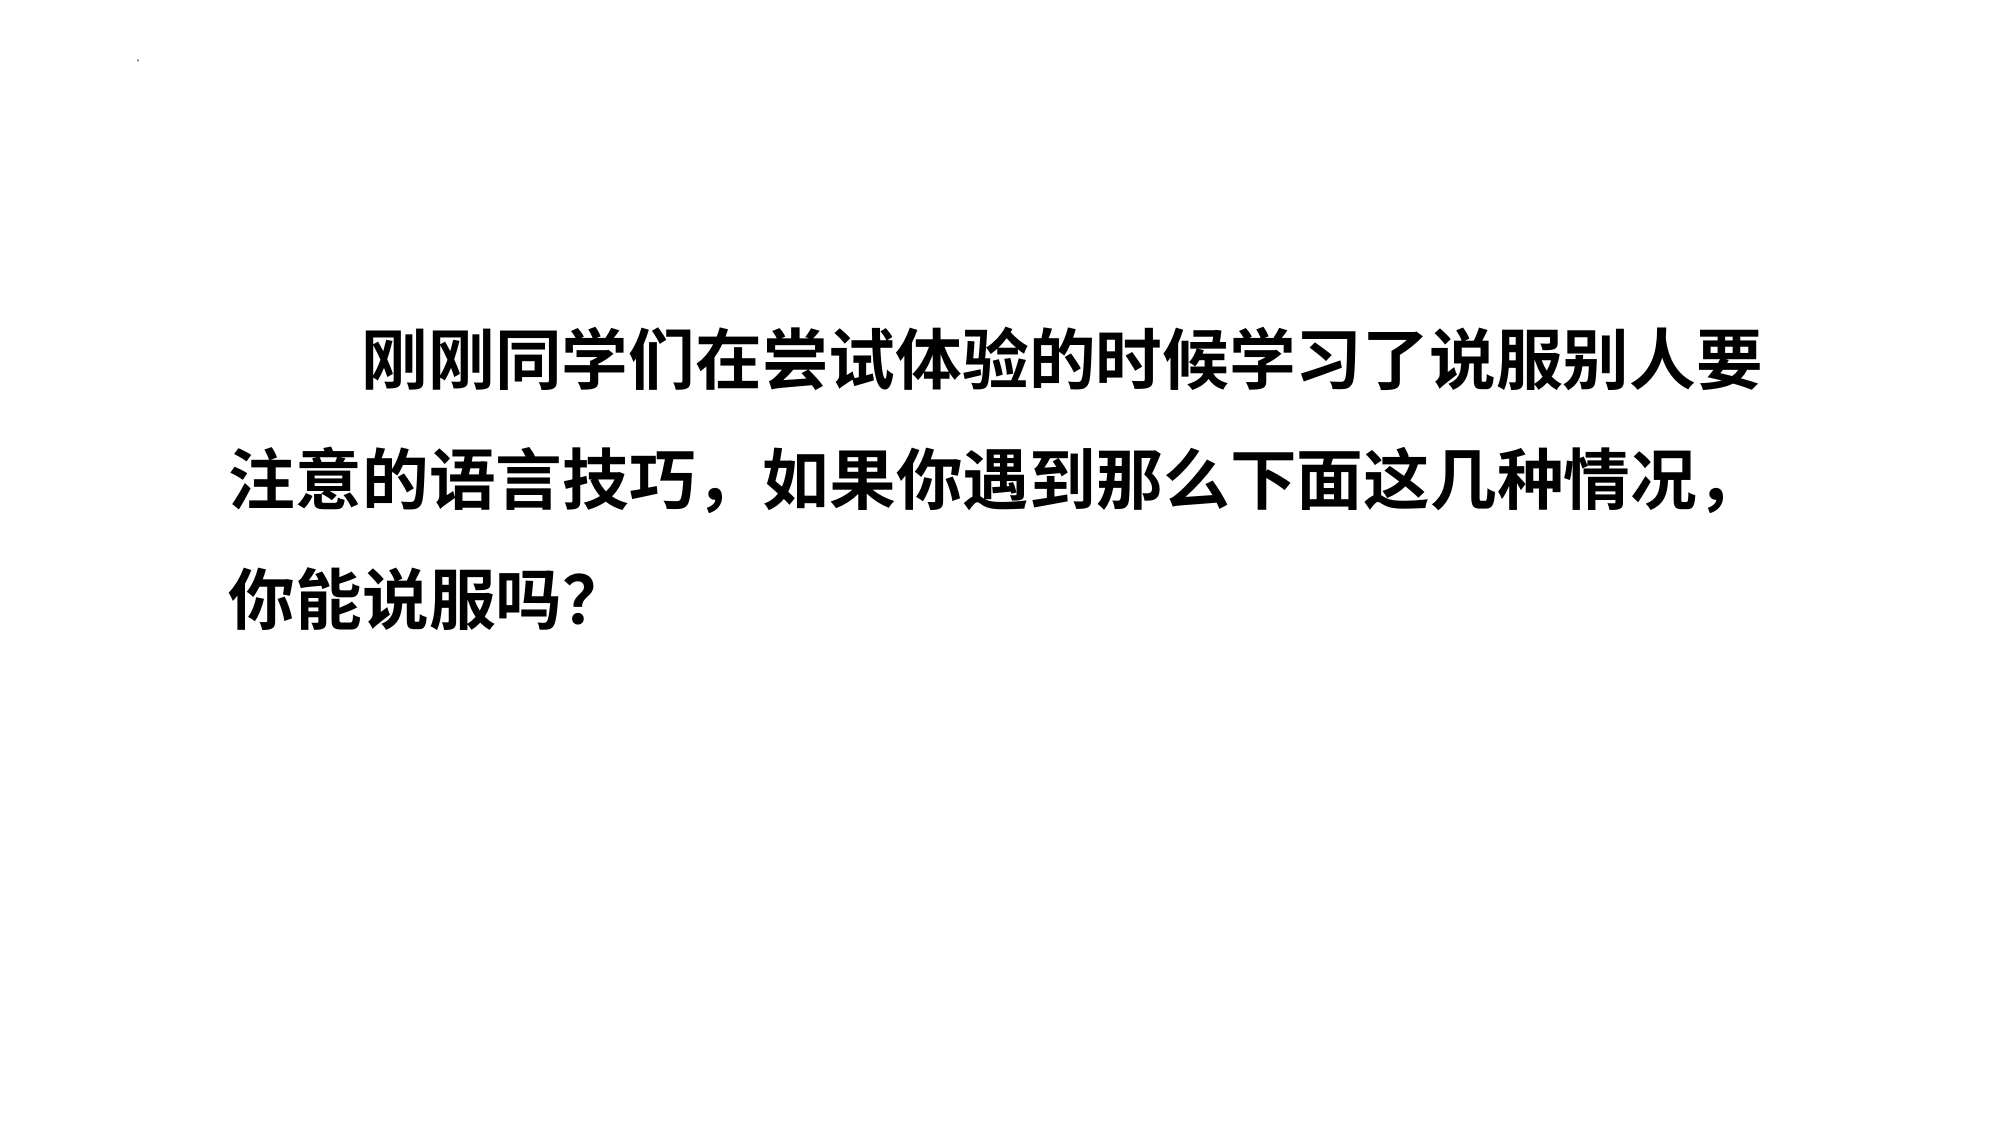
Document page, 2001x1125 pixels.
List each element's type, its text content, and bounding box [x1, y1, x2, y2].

text_box 刚刚同学们在尝试体验的时候学习了说服别人要注意的语言技巧，如果你遇到那么下面这几种情况，你能说服吗？ [214, 270, 1785, 646]
